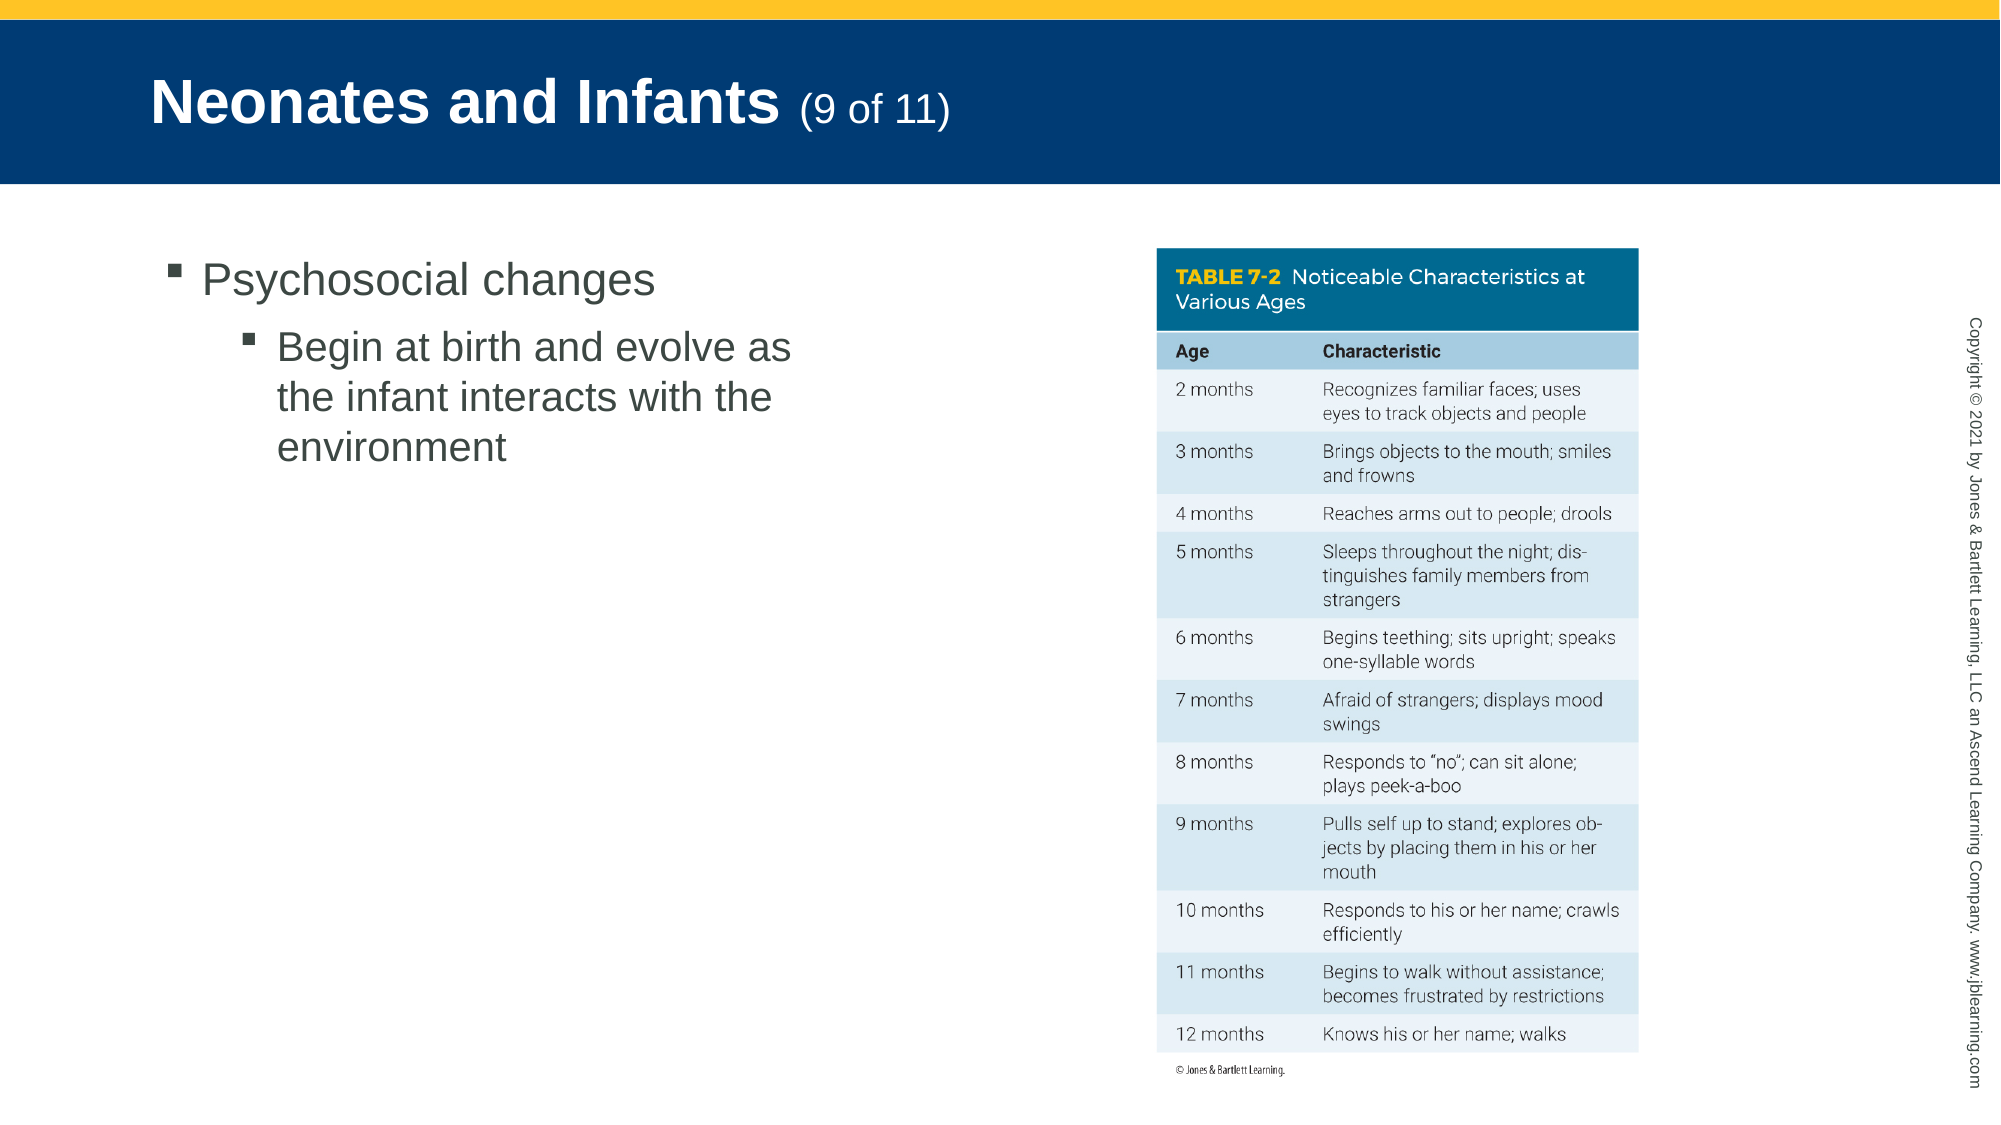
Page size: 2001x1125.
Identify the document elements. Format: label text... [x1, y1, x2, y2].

picture [1152, 242, 1645, 1086]
title Neonates and Infants (9 of 11) [0, 19, 2000, 185]
list Psychosocial changes Begin at birth and evolve as the infant interacts with the environment [149, 242, 835, 1030]
